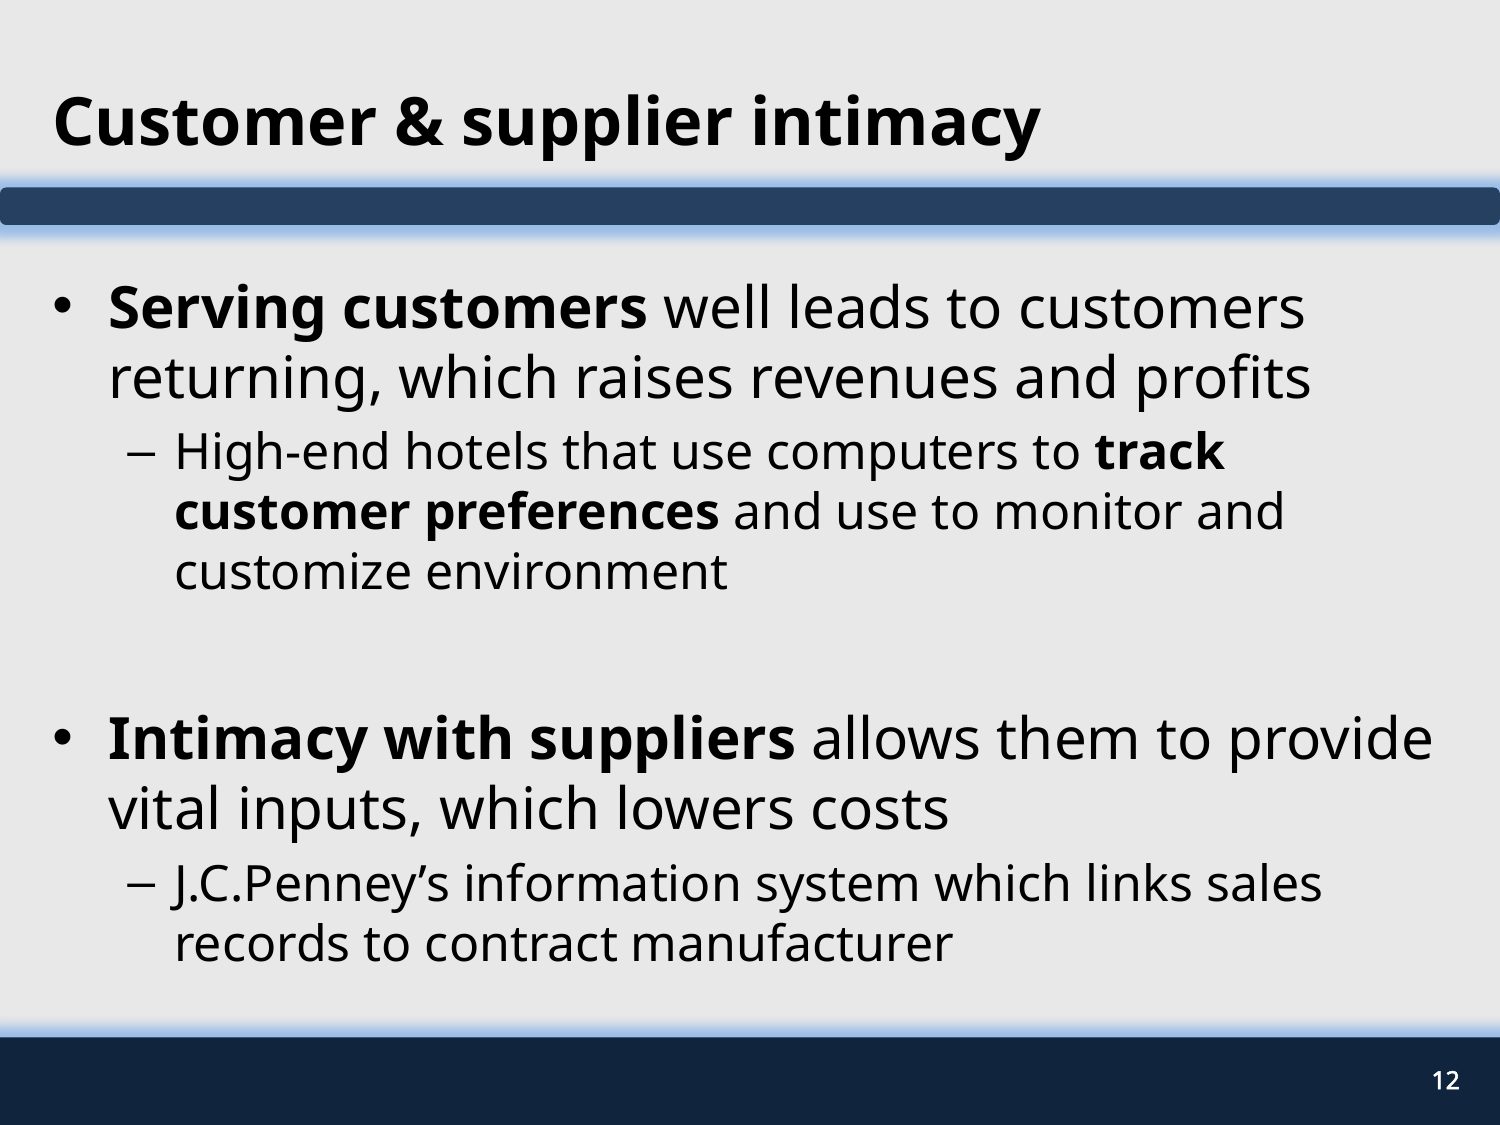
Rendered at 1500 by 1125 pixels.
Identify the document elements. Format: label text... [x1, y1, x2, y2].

slide_number 12 [1412, 1050, 1475, 1113]
title Customer & supplier intimacy [37, 62, 1338, 176]
list Serving customers well leads to customers returning, which raises revenues and profits High-end hotels that use computers to track customer preferences and use to monitor and customize environment Intimacy with suppliers allows them to provide vital inputs, which lowers costs J.C.Penney’s information system which links sales records to contract manufacturer [37, 262, 1475, 1013]
